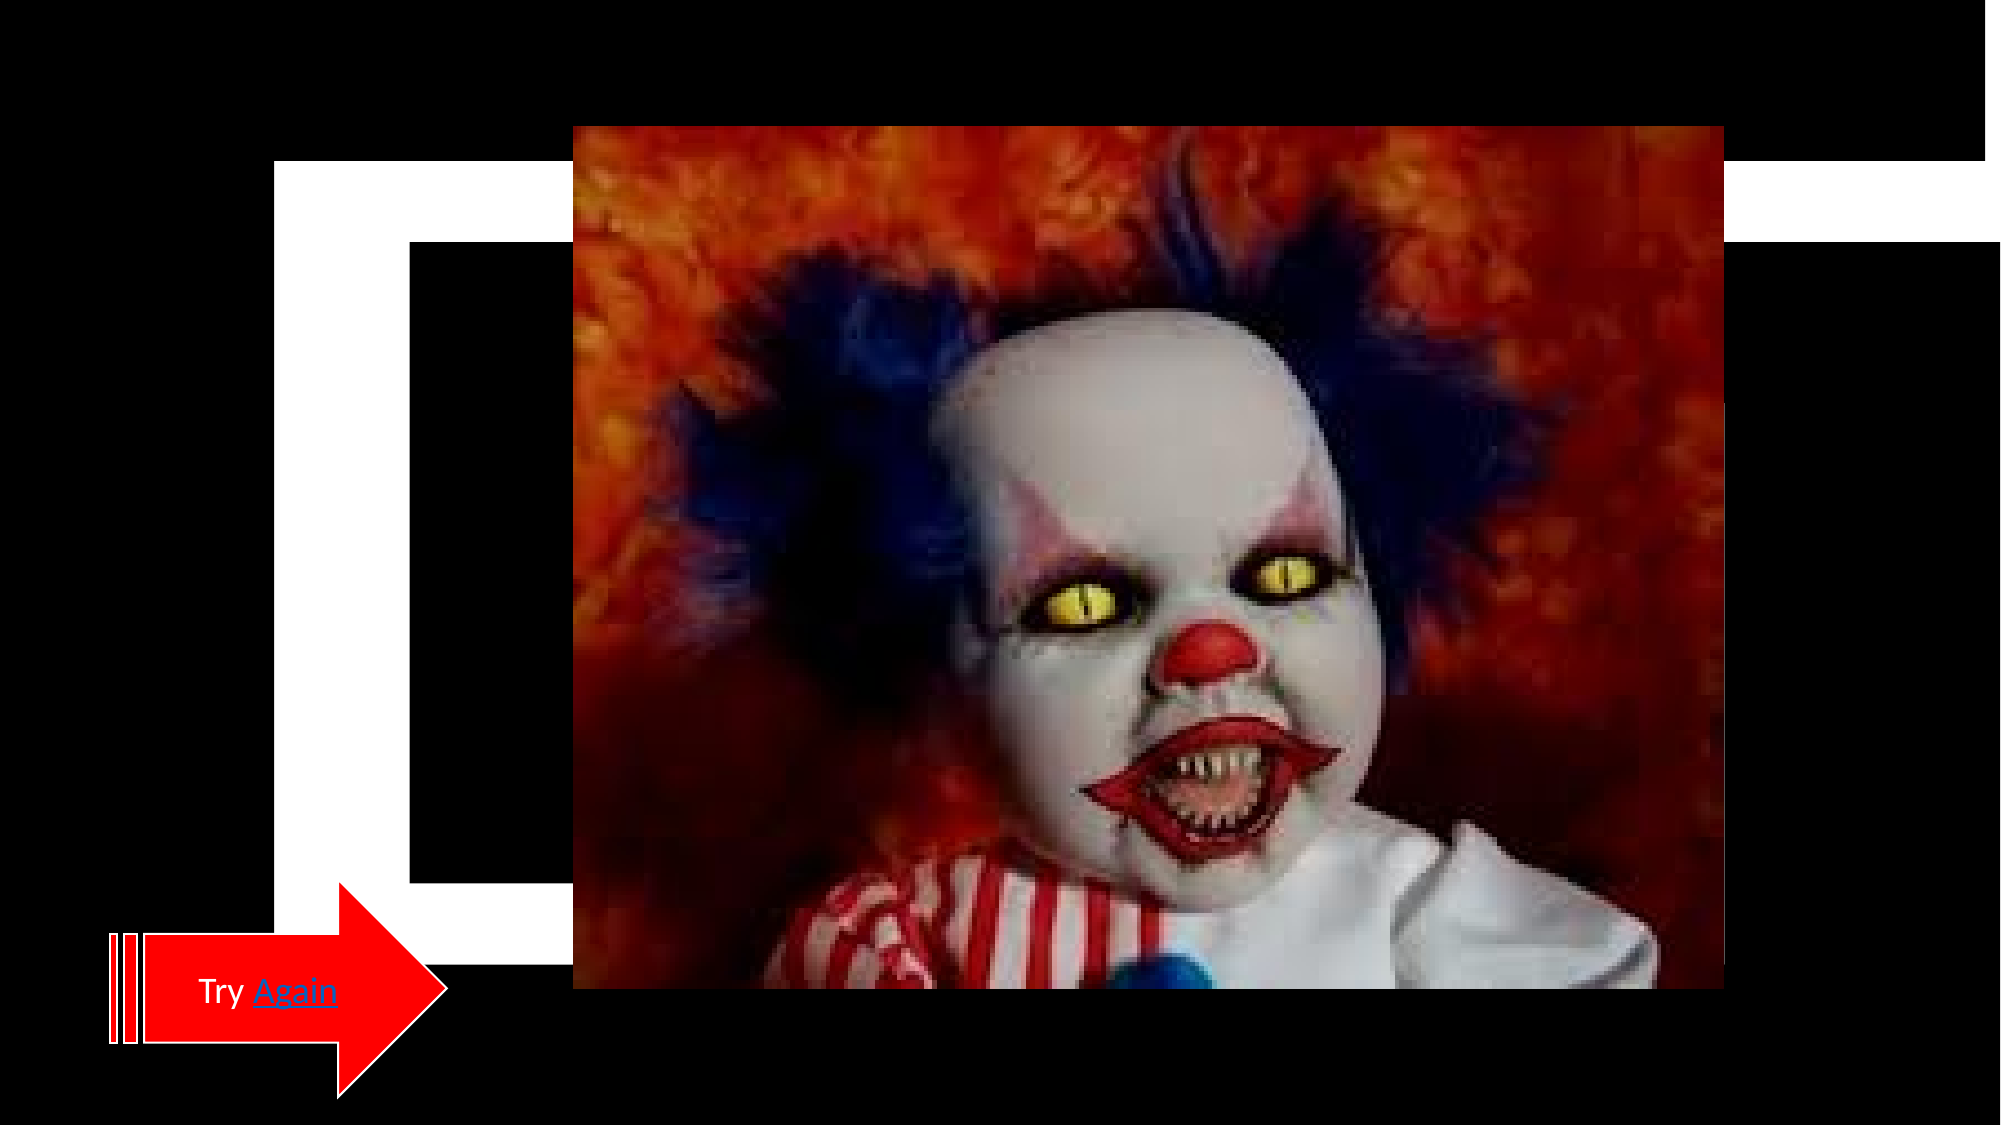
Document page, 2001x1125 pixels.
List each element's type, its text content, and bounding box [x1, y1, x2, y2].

picture [573, 126, 1724, 989]
text_box Try Again [143, 877, 449, 1100]
text_box Try Again [123, 933, 138, 1044]
text_box Try Again [109, 933, 118, 1044]
